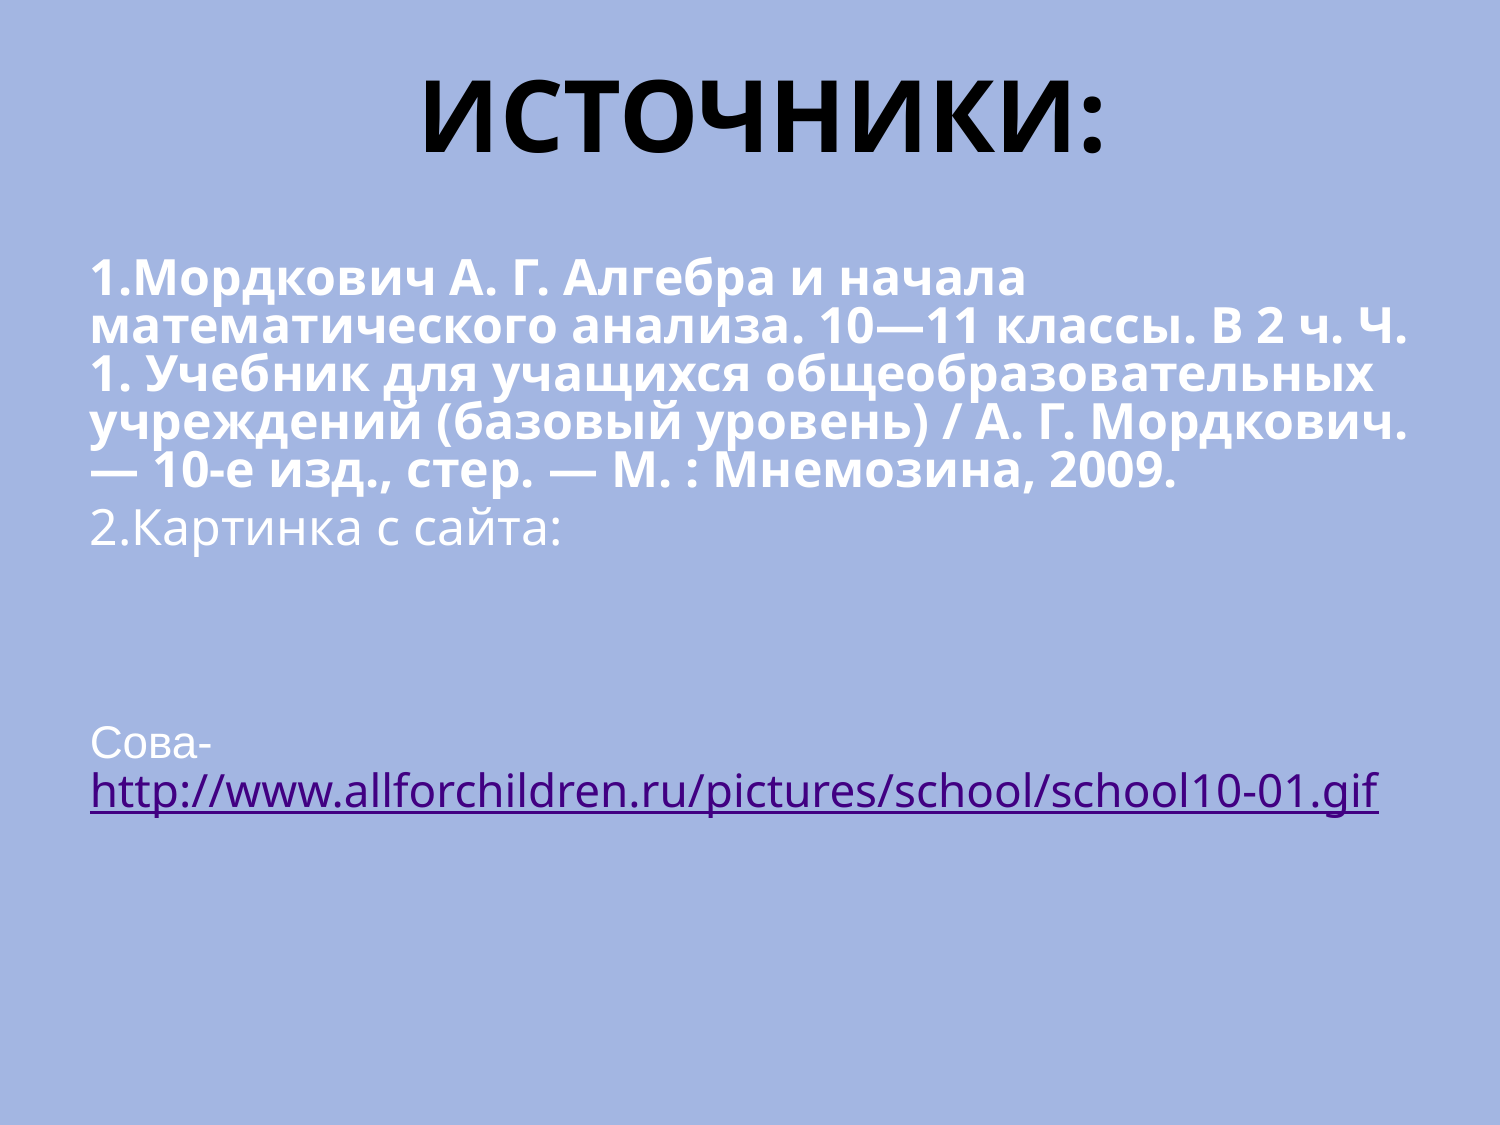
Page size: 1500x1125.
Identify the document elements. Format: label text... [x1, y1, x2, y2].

subtitle 1.Мордкович А. Г. Алгебра и начала математического анализа. 10—11 классы. В 2 ч. Ч. 1. Учебник для учащихся общеобразовательных учреждений (базовый уровень) / А. Г. Мордкович. — 10-е изд., стер. — М. : Мнемозина, 2009. 2.Картинка с сайта: Сова-http://www.allforchildren.ru/pictures/school/school10-01.gif [75, 249, 1450, 963]
title Источники: [87, 50, 1438, 173]
